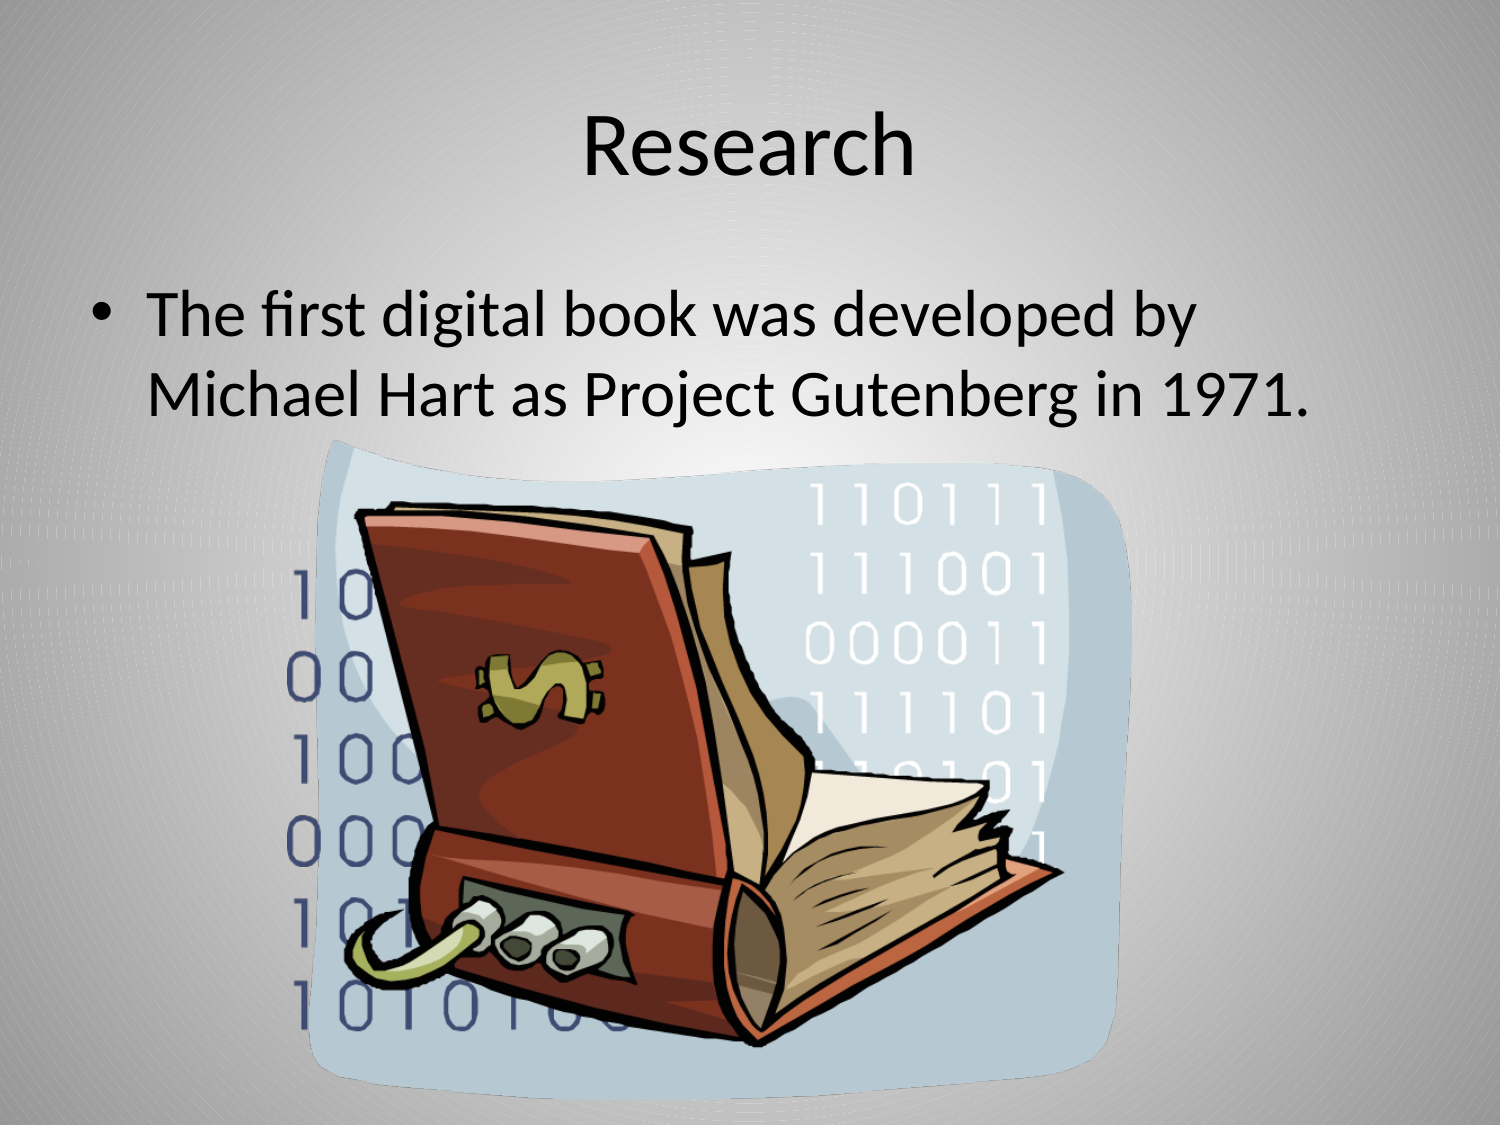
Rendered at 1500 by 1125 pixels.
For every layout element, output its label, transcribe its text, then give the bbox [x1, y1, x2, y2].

picture [287, 437, 1132, 1101]
list The first digital book was developed by Michael Hart as Project Gutenberg in 1971. [75, 262, 1425, 1005]
title Research [75, 45, 1425, 233]
